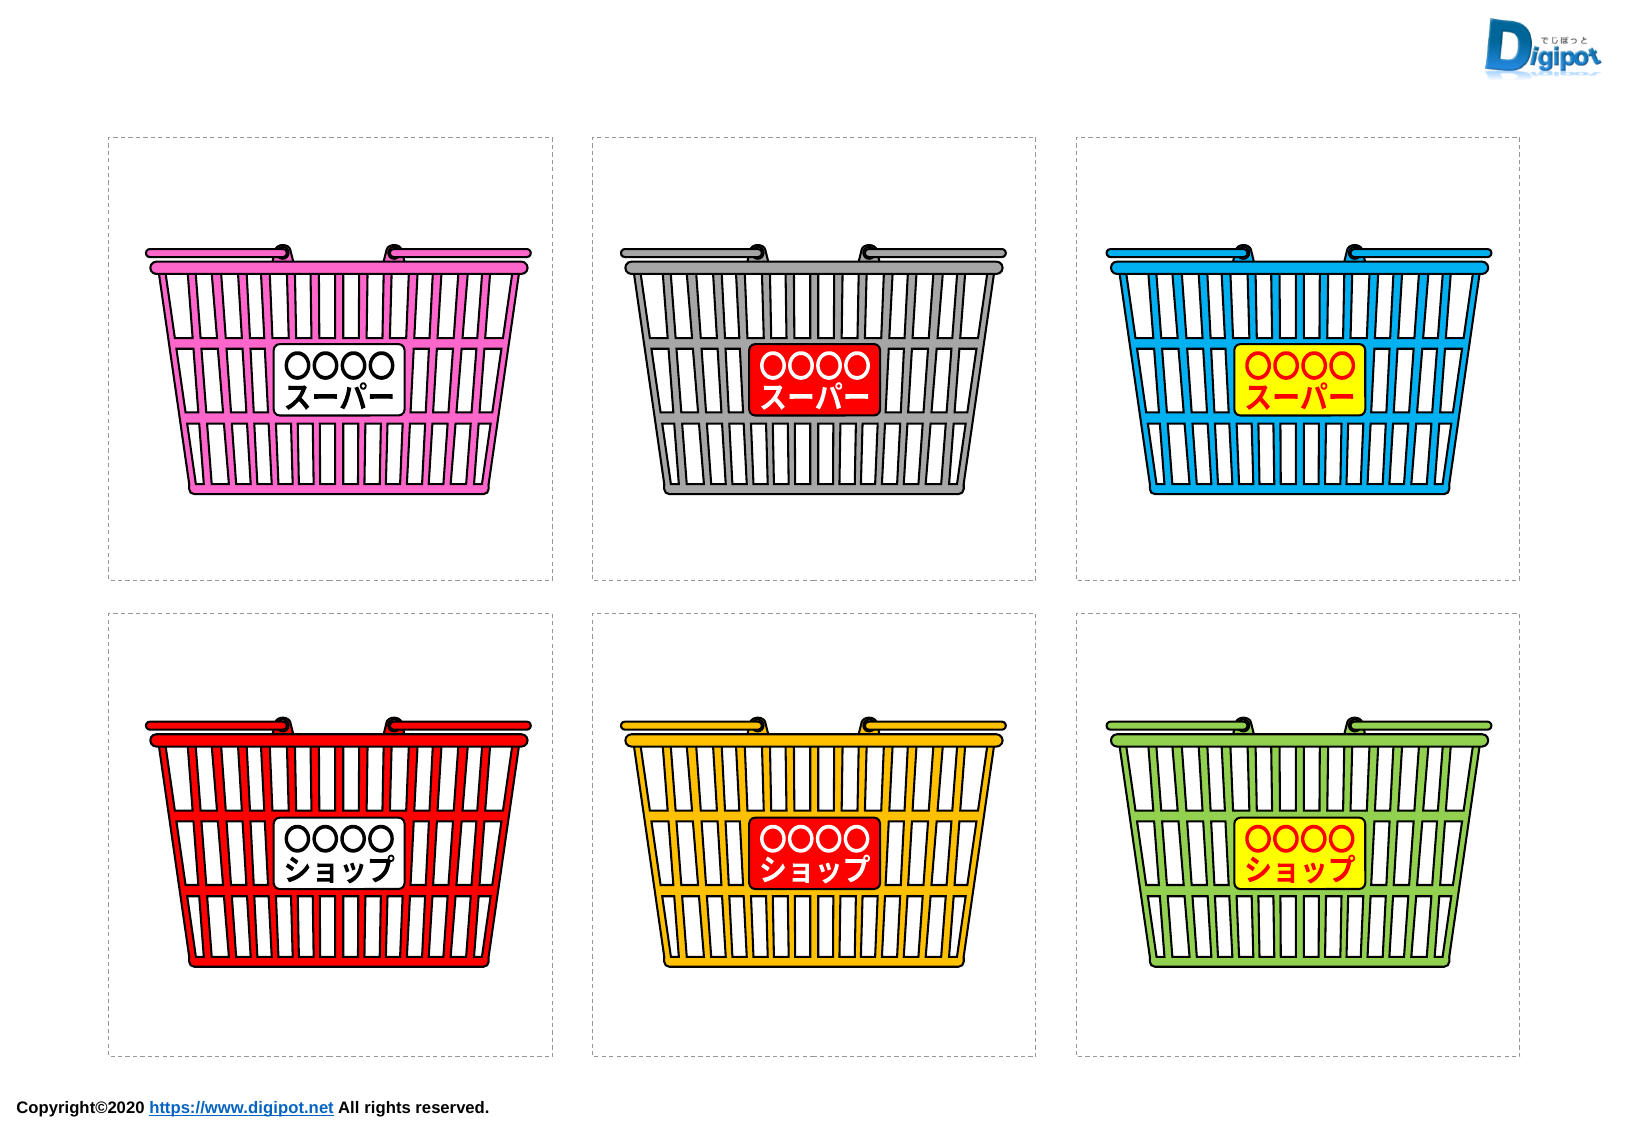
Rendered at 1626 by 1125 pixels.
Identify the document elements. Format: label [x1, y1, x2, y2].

text_box [620, 717, 1006, 967]
text_box [145, 245, 531, 495]
text_box [620, 245, 1006, 495]
text_box [1106, 245, 1492, 495]
text_box [1106, 717, 1492, 967]
picture [1485, 18, 1602, 82]
text_box [145, 717, 531, 967]
